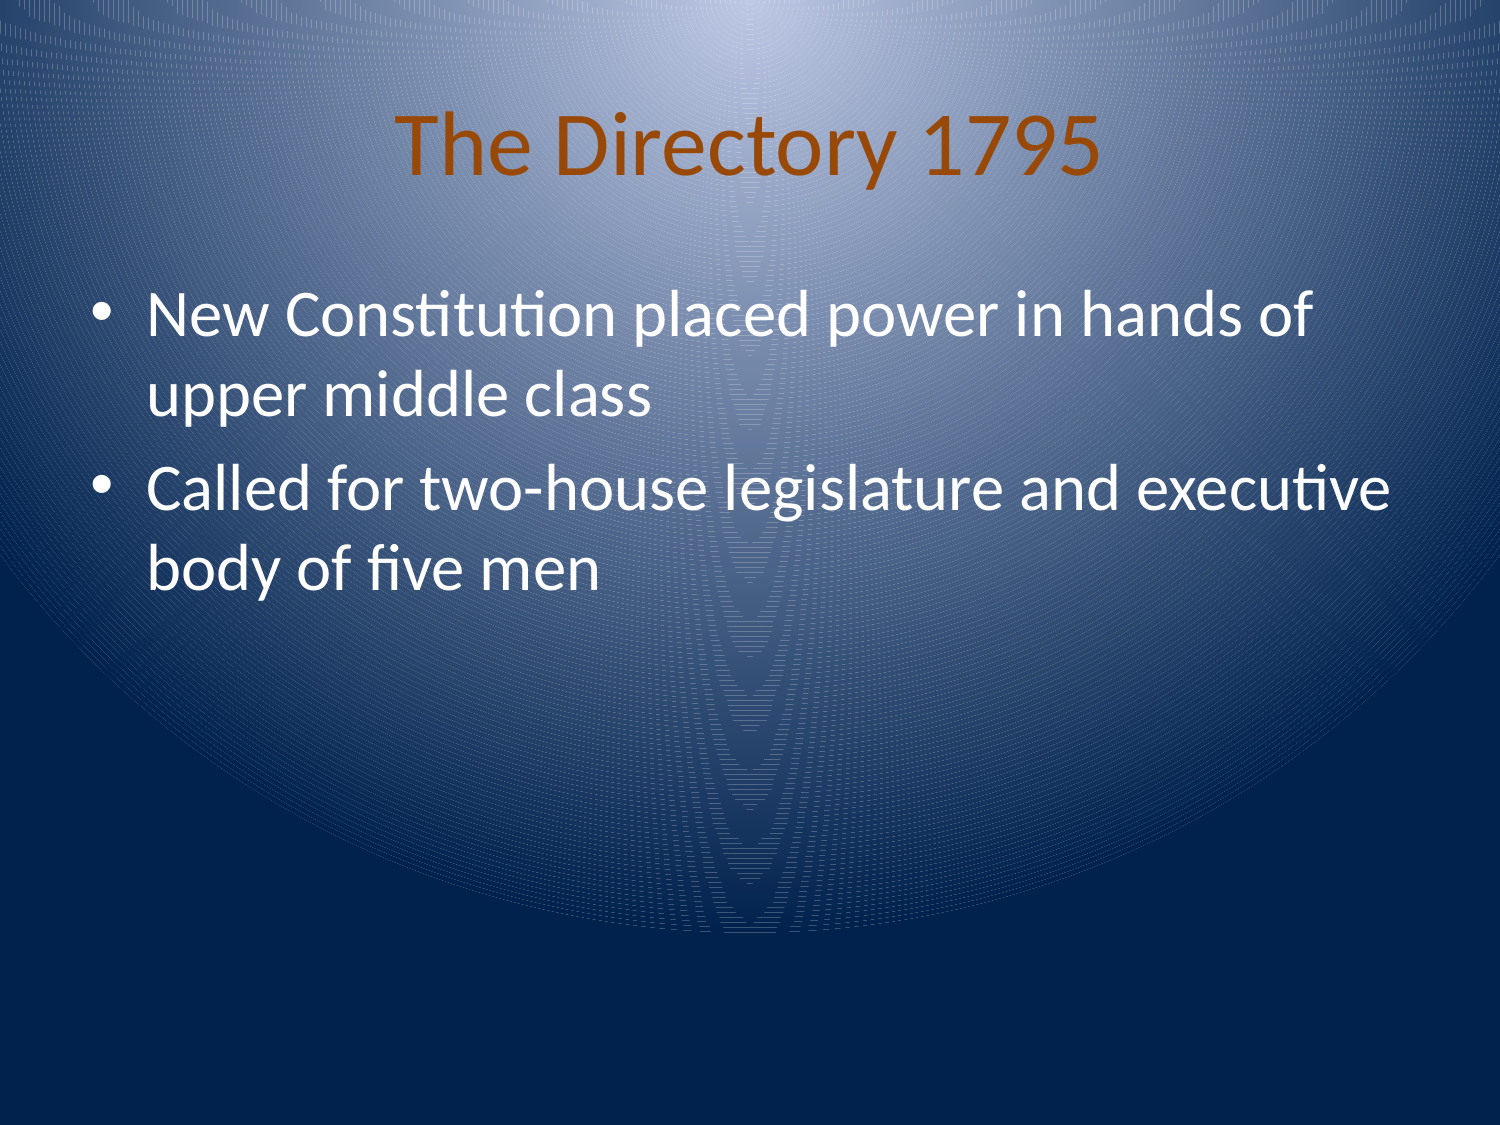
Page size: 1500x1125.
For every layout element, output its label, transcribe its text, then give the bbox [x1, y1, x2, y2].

title The Directory 1795 [75, 45, 1425, 233]
list New Constitution placed power in hands of upper middle class Called for two-house legislature and executive body of five men [75, 262, 1425, 1005]
